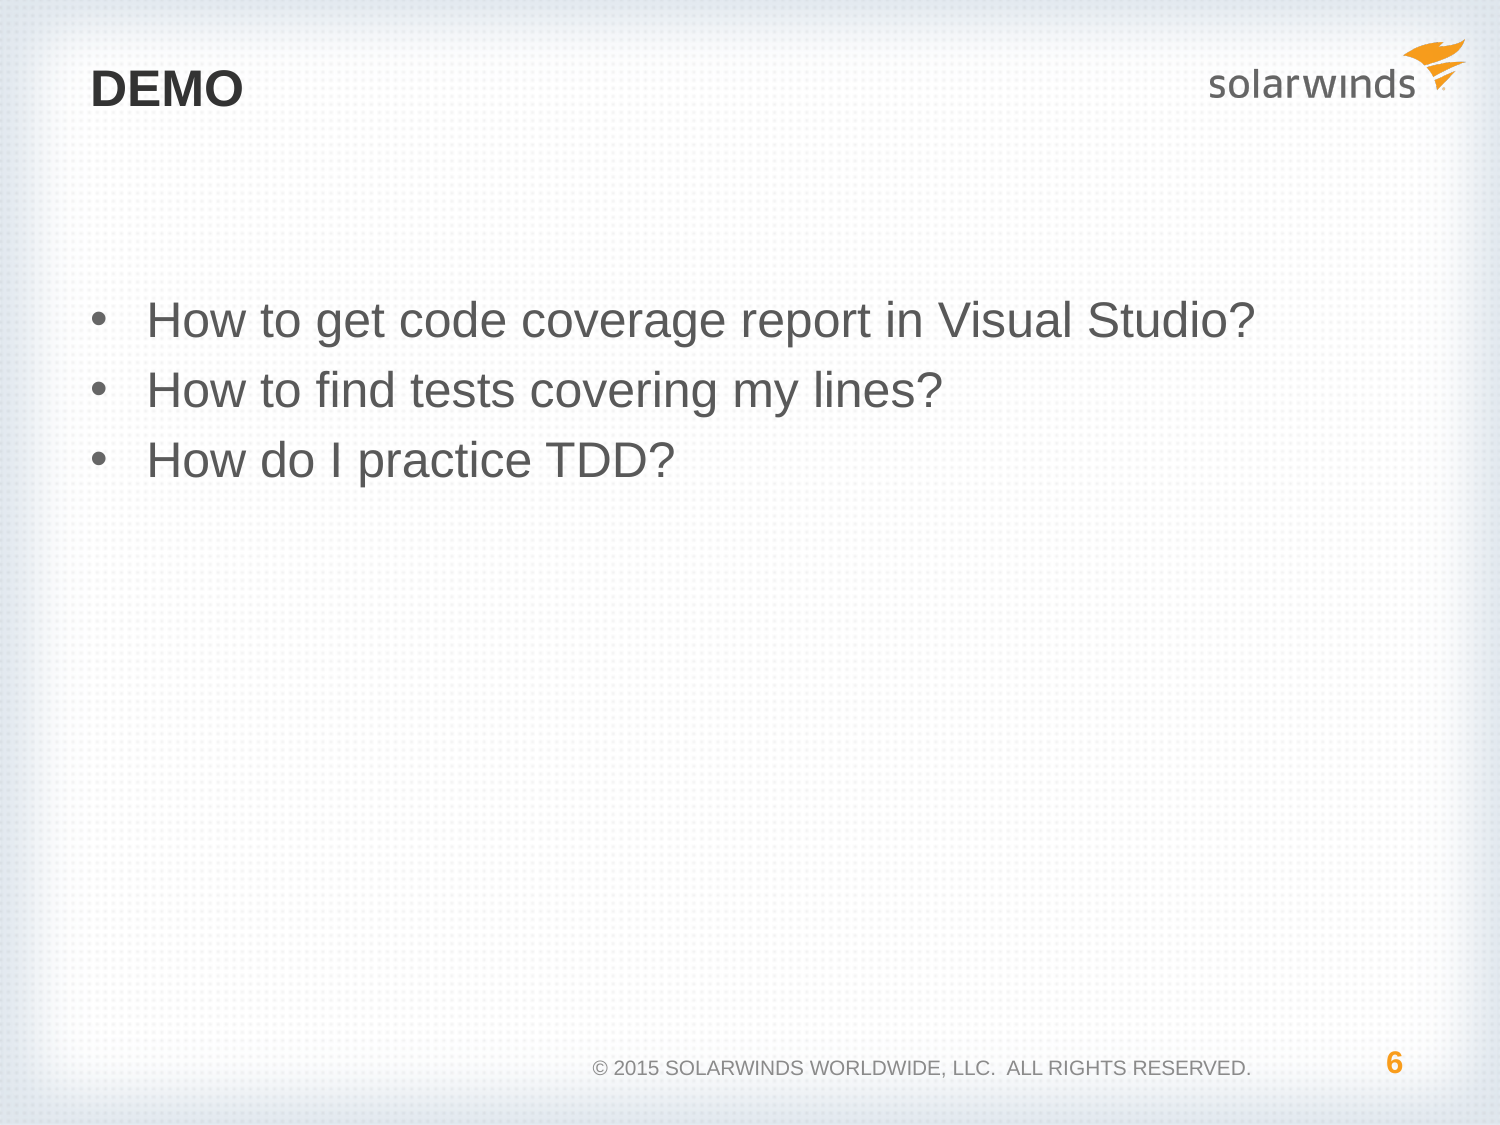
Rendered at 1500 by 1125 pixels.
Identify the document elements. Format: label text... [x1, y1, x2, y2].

slide_number 6 [1348, 1031, 1441, 1092]
title Demo [75, 47, 1164, 125]
footer © 2015 SOLARWINDS WORLDWIDE, LLC. ALL RIGHTS RESERVED. [528, 1042, 1316, 1092]
list How to get code coverage report in Visual Studio? How to find tests covering my lines? How do I practice TDD? [75, 280, 1425, 1005]
picture [0, 0, 1500, 1125]
